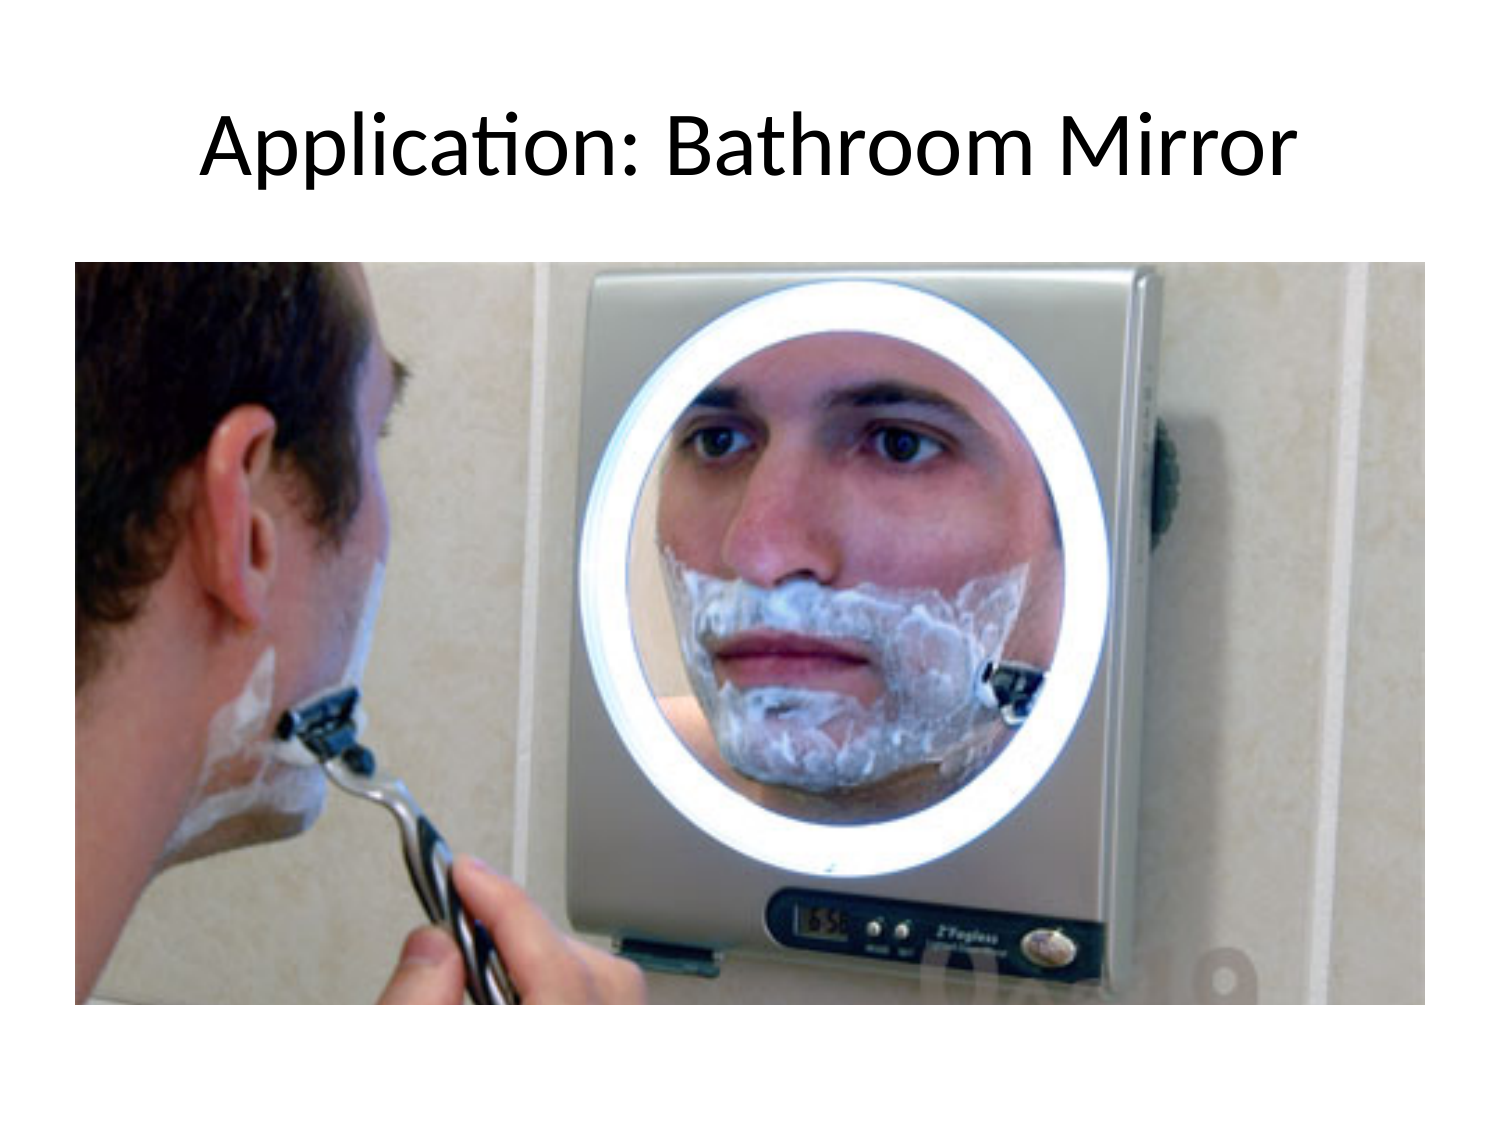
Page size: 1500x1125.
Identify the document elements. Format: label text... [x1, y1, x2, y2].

title Application: Bathroom Mirror [75, 45, 1425, 233]
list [74, 262, 1426, 1006]
